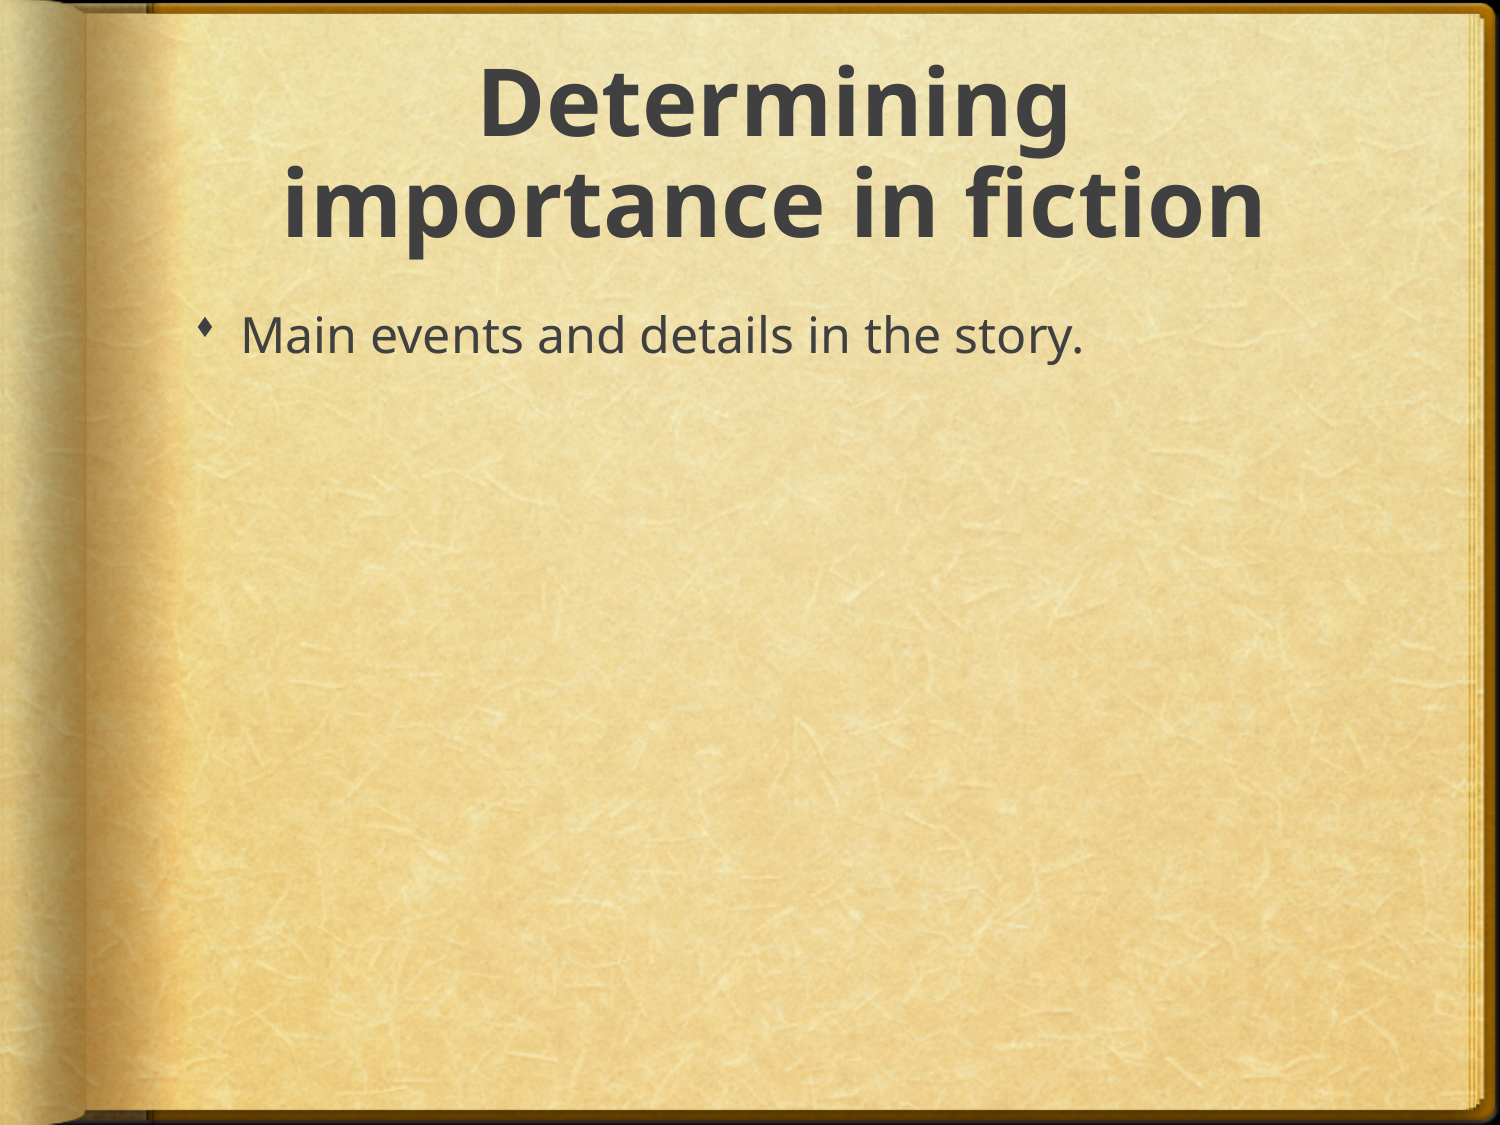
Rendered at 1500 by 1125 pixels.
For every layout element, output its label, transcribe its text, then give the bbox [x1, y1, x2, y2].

title Determining importance in fiction [178, 45, 1372, 265]
picture [0, 0, 1500, 1125]
list Main events and details in the story. [178, 295, 1372, 1005]
